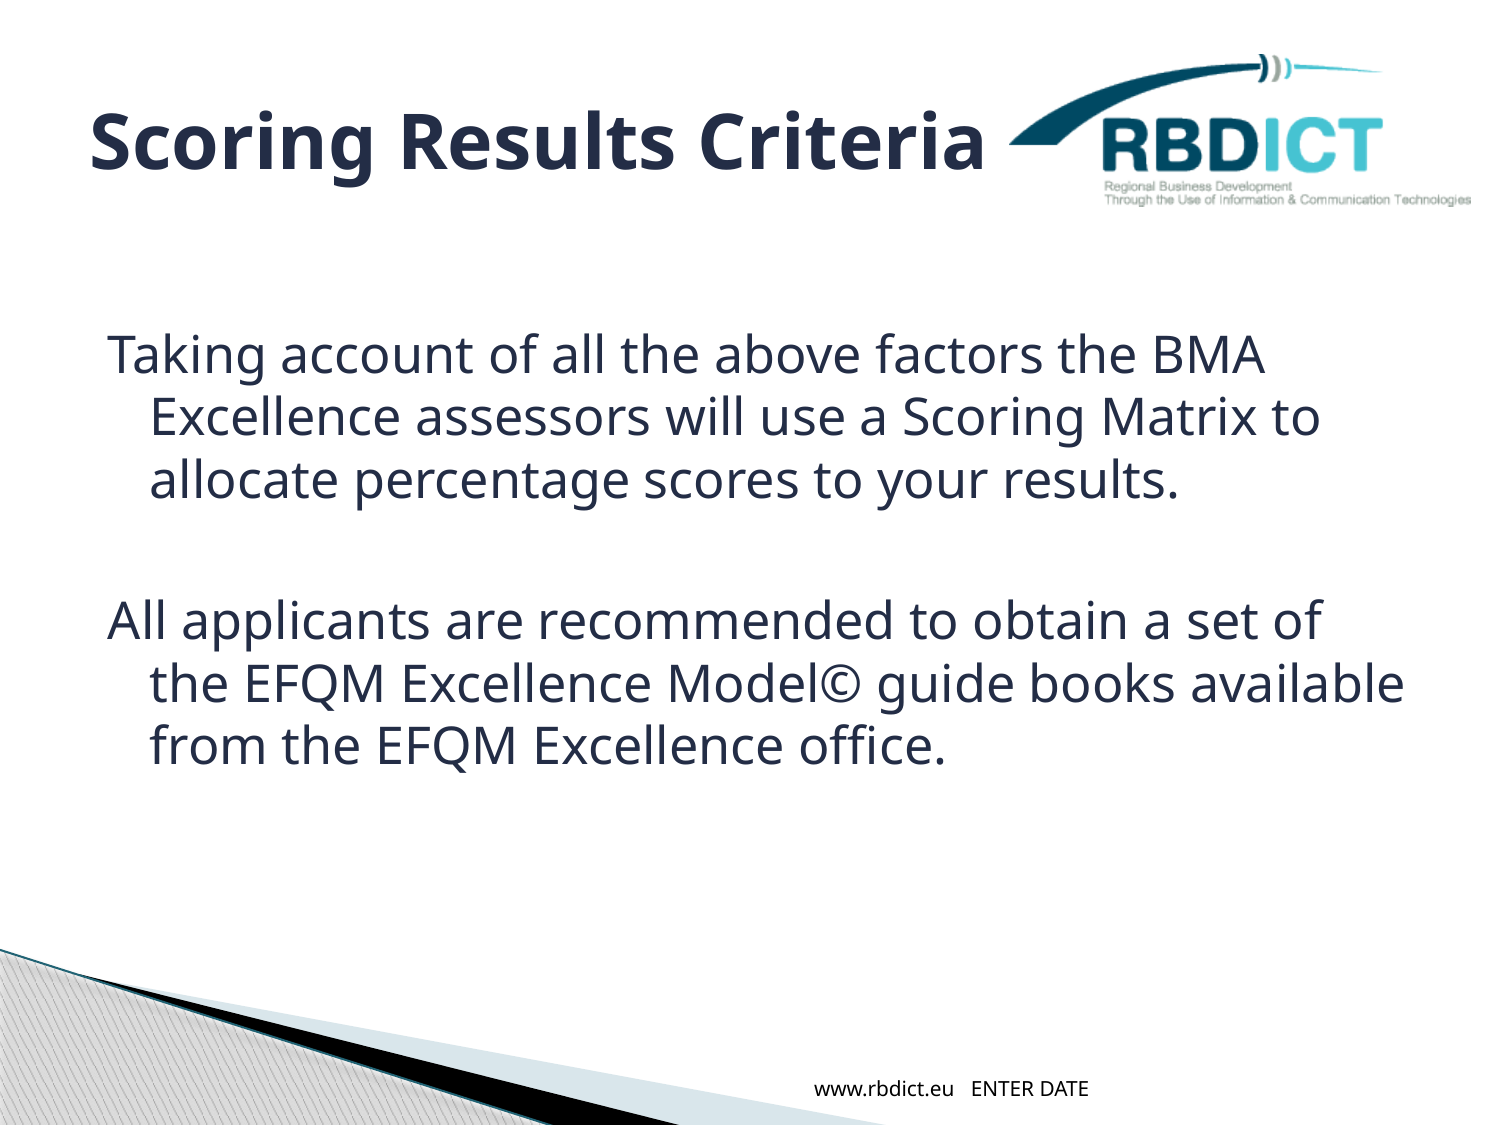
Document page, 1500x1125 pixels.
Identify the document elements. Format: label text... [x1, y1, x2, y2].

footer www.rbdict.eu ENTER DATE [718, 1051, 1105, 1112]
list Taking account of all the above factors the BMA Excellence assessors will use a Scoring Matrix to allocate percentage scores to your results. All applicants are recommended to obtain a set of the EFQM Excellence Model© guide books available from the EFQM Excellence office. [74, 242, 1426, 986]
title Scoring Results Criteria [75, 45, 1425, 233]
picture [1425, 54, 1471, 207]
